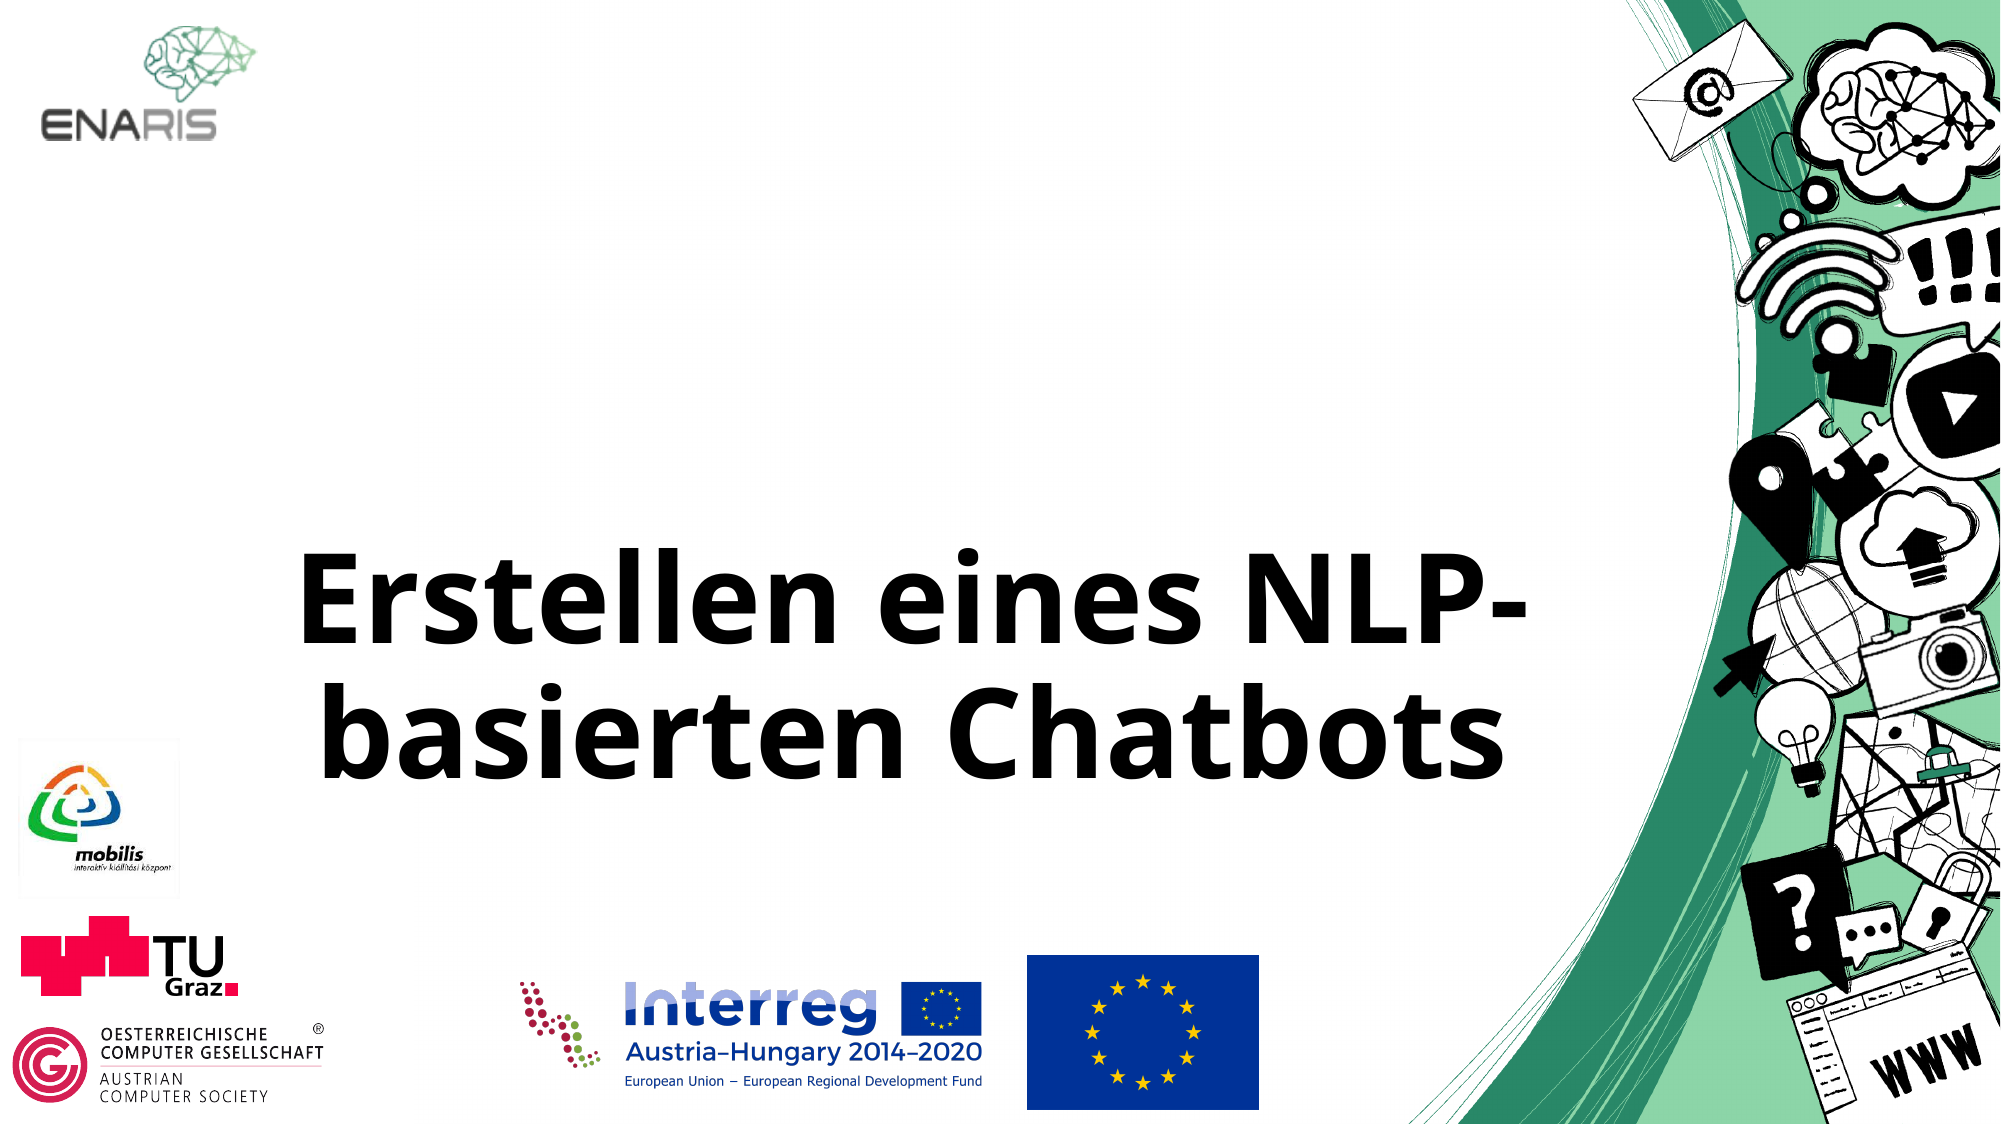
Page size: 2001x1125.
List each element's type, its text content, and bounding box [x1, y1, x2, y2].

picture [18, 738, 180, 899]
picture [21, 916, 238, 996]
picture [12, 1023, 324, 1103]
picture [414, 0, 2001, 1124]
picture [41, 26, 258, 141]
title Erstellen eines NLP-basierten Chatbots [266, 228, 1559, 814]
